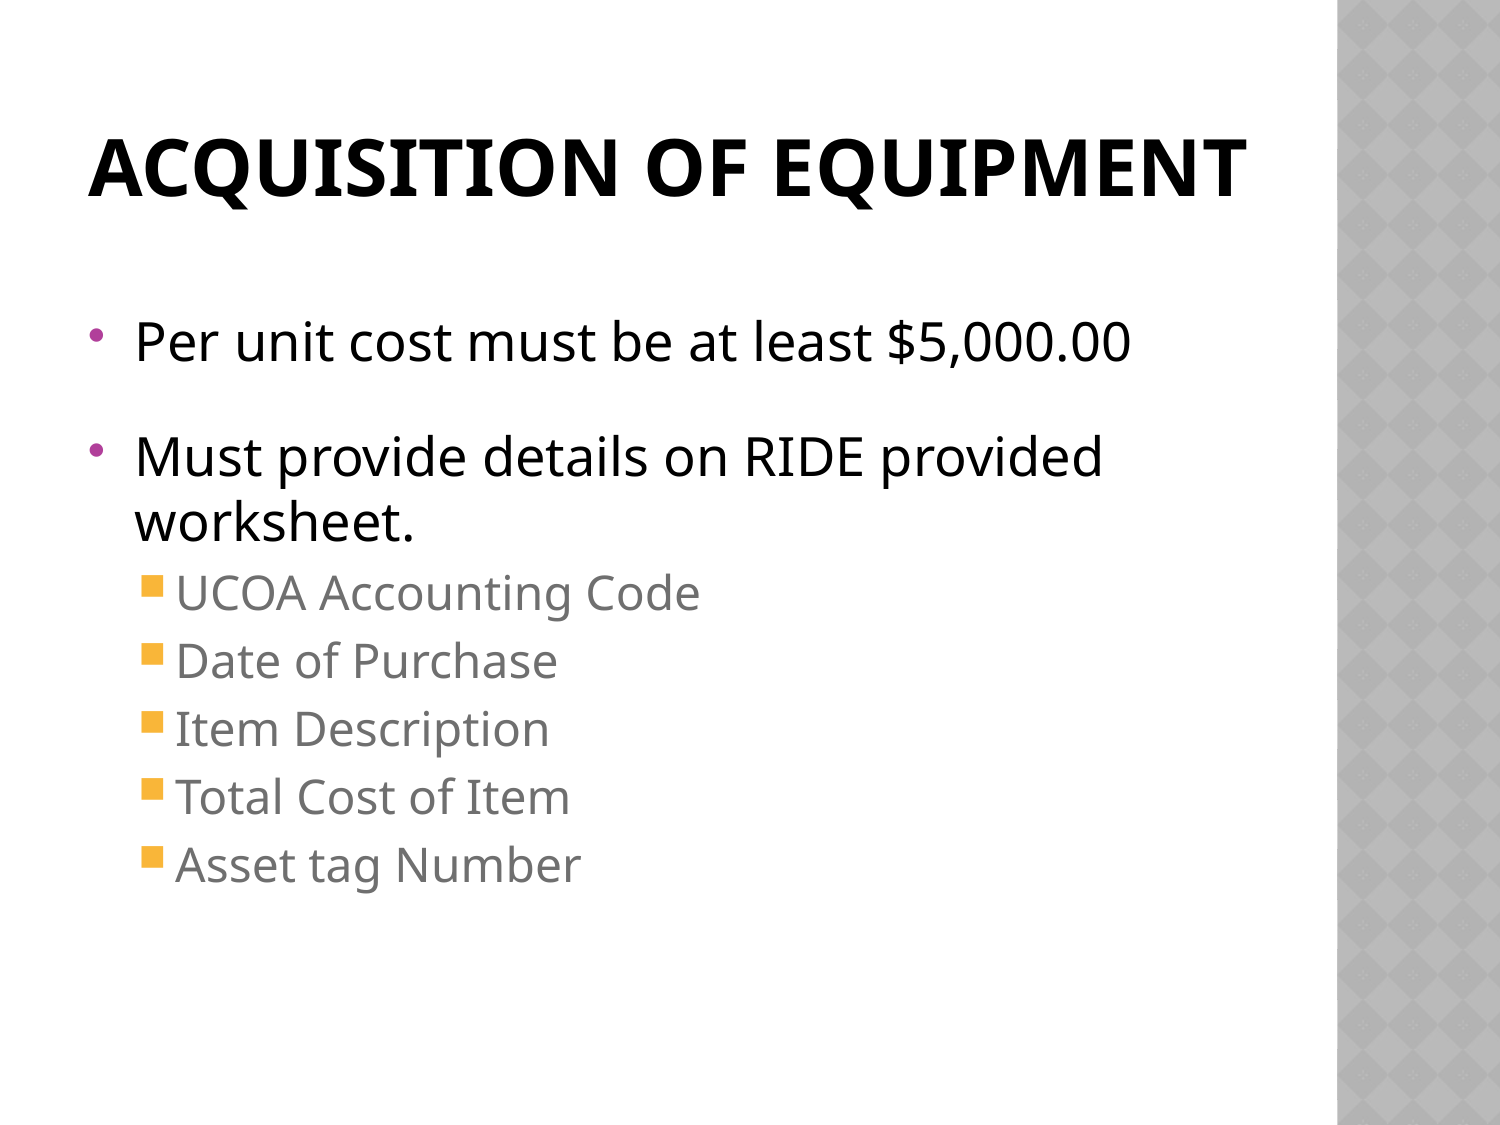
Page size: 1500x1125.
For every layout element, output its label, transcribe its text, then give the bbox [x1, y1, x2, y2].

list Per unit cost must be at least $5,000.00 Must provide details on RIDE provided worksheet. UCOA Accounting Code Date of Purchase Item Description Total Cost of Item Asset tag Number [75, 299, 1263, 1059]
title Acquisition of equipment [75, 52, 1263, 213]
